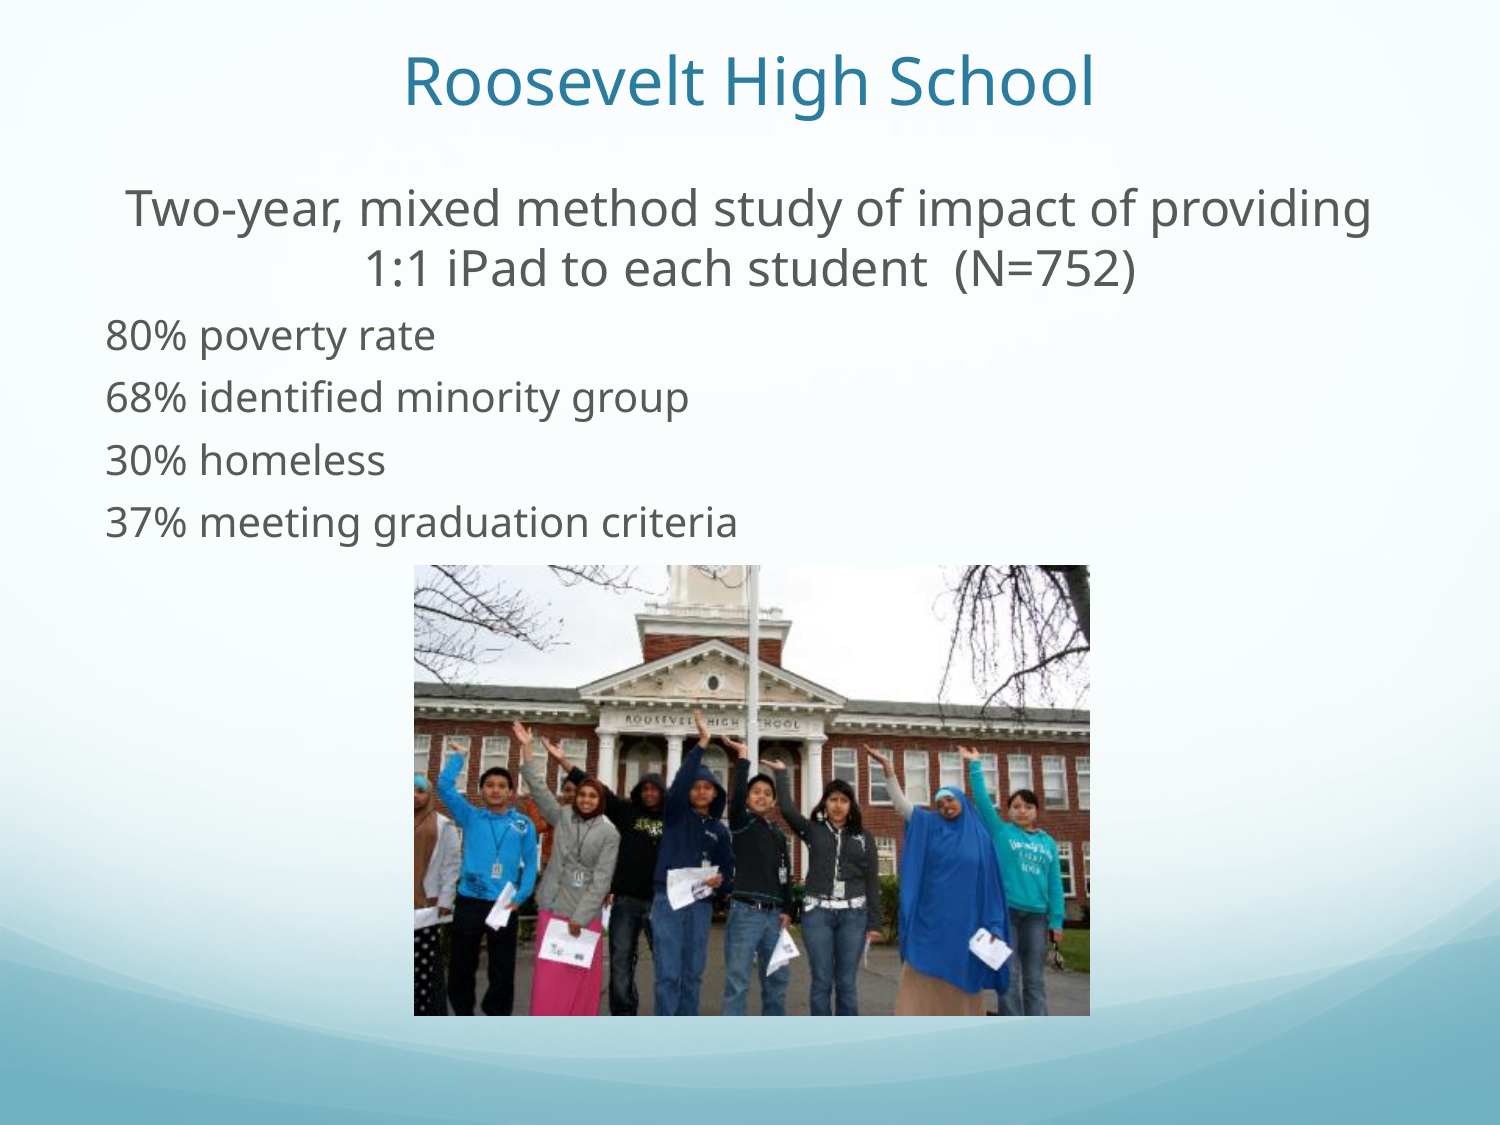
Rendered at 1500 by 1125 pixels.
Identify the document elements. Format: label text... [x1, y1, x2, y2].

title Roosevelt High School [90, 17, 1410, 127]
list Two-year, mixed method study of impact of providing 1:1 iPad to each student (N=752) 80% poverty rate 68% identified minority group 30% homeless 37% meeting graduation criteria [90, 168, 1410, 1012]
picture [413, 565, 1090, 1017]
